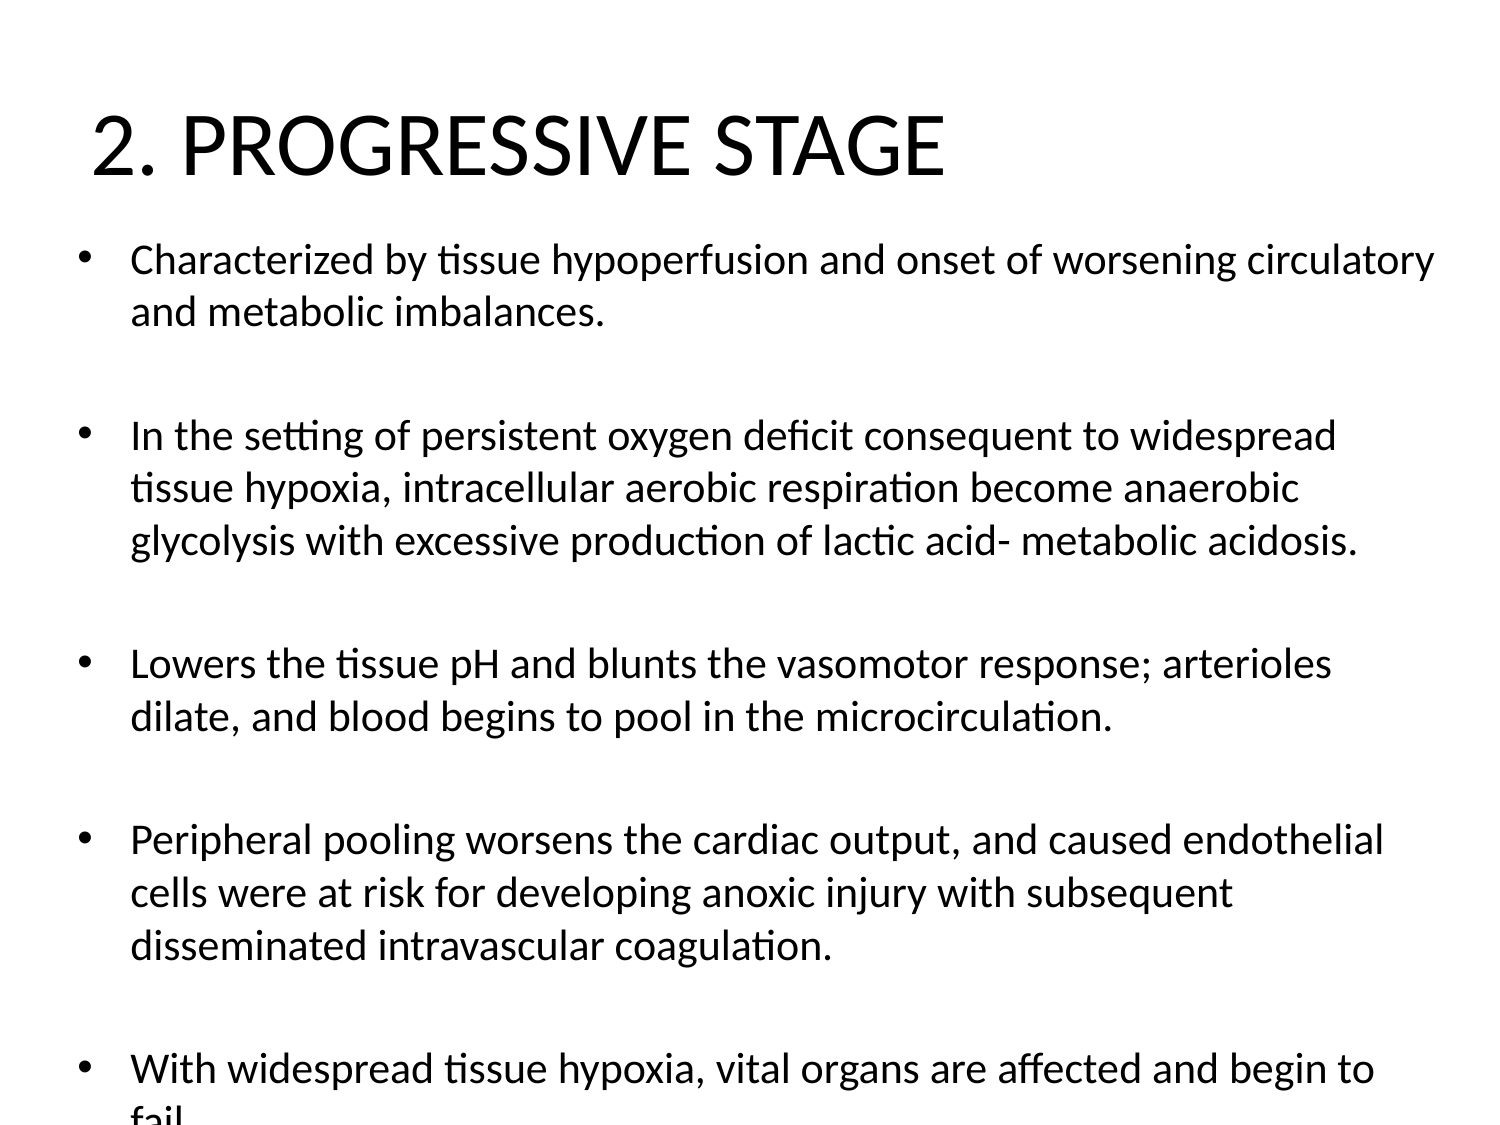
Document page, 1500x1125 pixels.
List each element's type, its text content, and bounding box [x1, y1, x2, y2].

list Characterized by tissue hypoperfusion and onset of worsening circulatory and metabolic imbalances. In the setting of persistent oxygen deficit consequent to widespread tissue hypoxia, intracellular aerobic respiration become anaerobic glycolysis with excessive production of lactic acid- metabolic acidosis. Lowers the tissue pH and blunts the vasomotor response; arterioles dilate, and blood begins to pool in the microcirculation. Peripheral pooling worsens the cardiac output, and caused endothelial cells were at risk for developing anoxic injury with subsequent disseminated intravascular coagulation. With widespread tissue hypoxia, vital organs are affected and begin to fail. [62, 222, 1459, 1125]
title 2. PROGRESSIVE STAGE [75, 45, 1425, 233]
